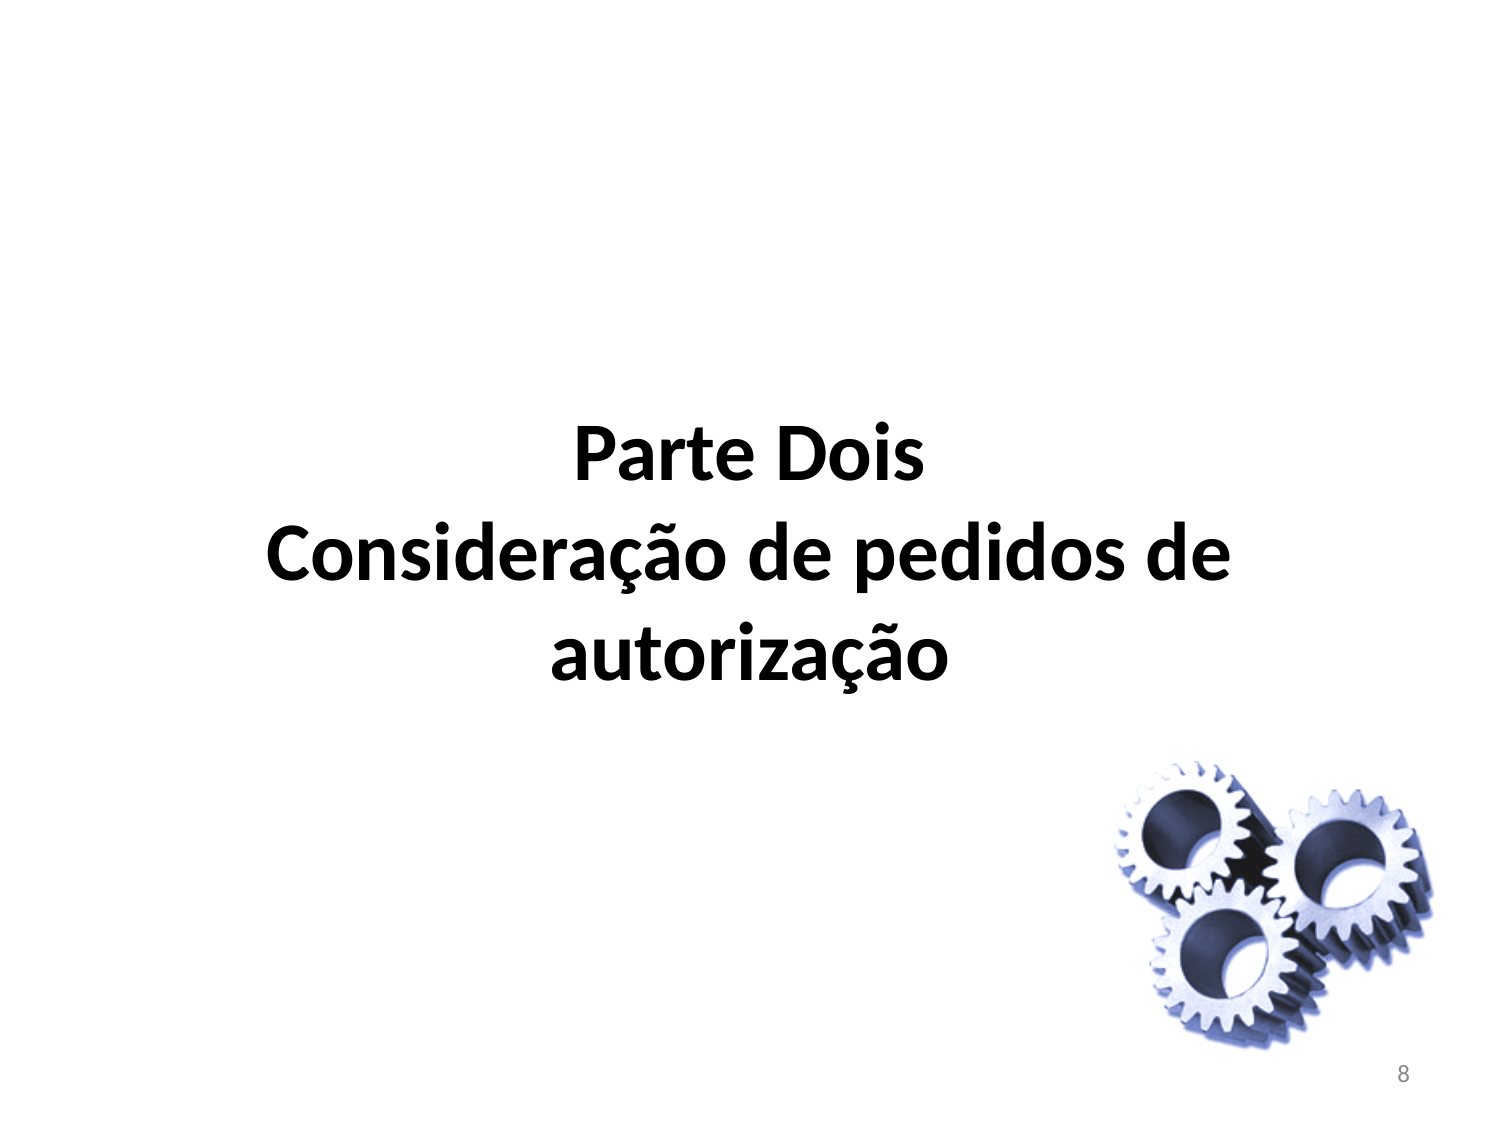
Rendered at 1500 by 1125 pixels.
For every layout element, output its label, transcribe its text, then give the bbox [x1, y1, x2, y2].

slide_number 8 [1074, 1042, 1425, 1103]
title Parte Dois Consideração de pedidos de autorização [75, 453, 1425, 641]
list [1112, 761, 1436, 1052]
